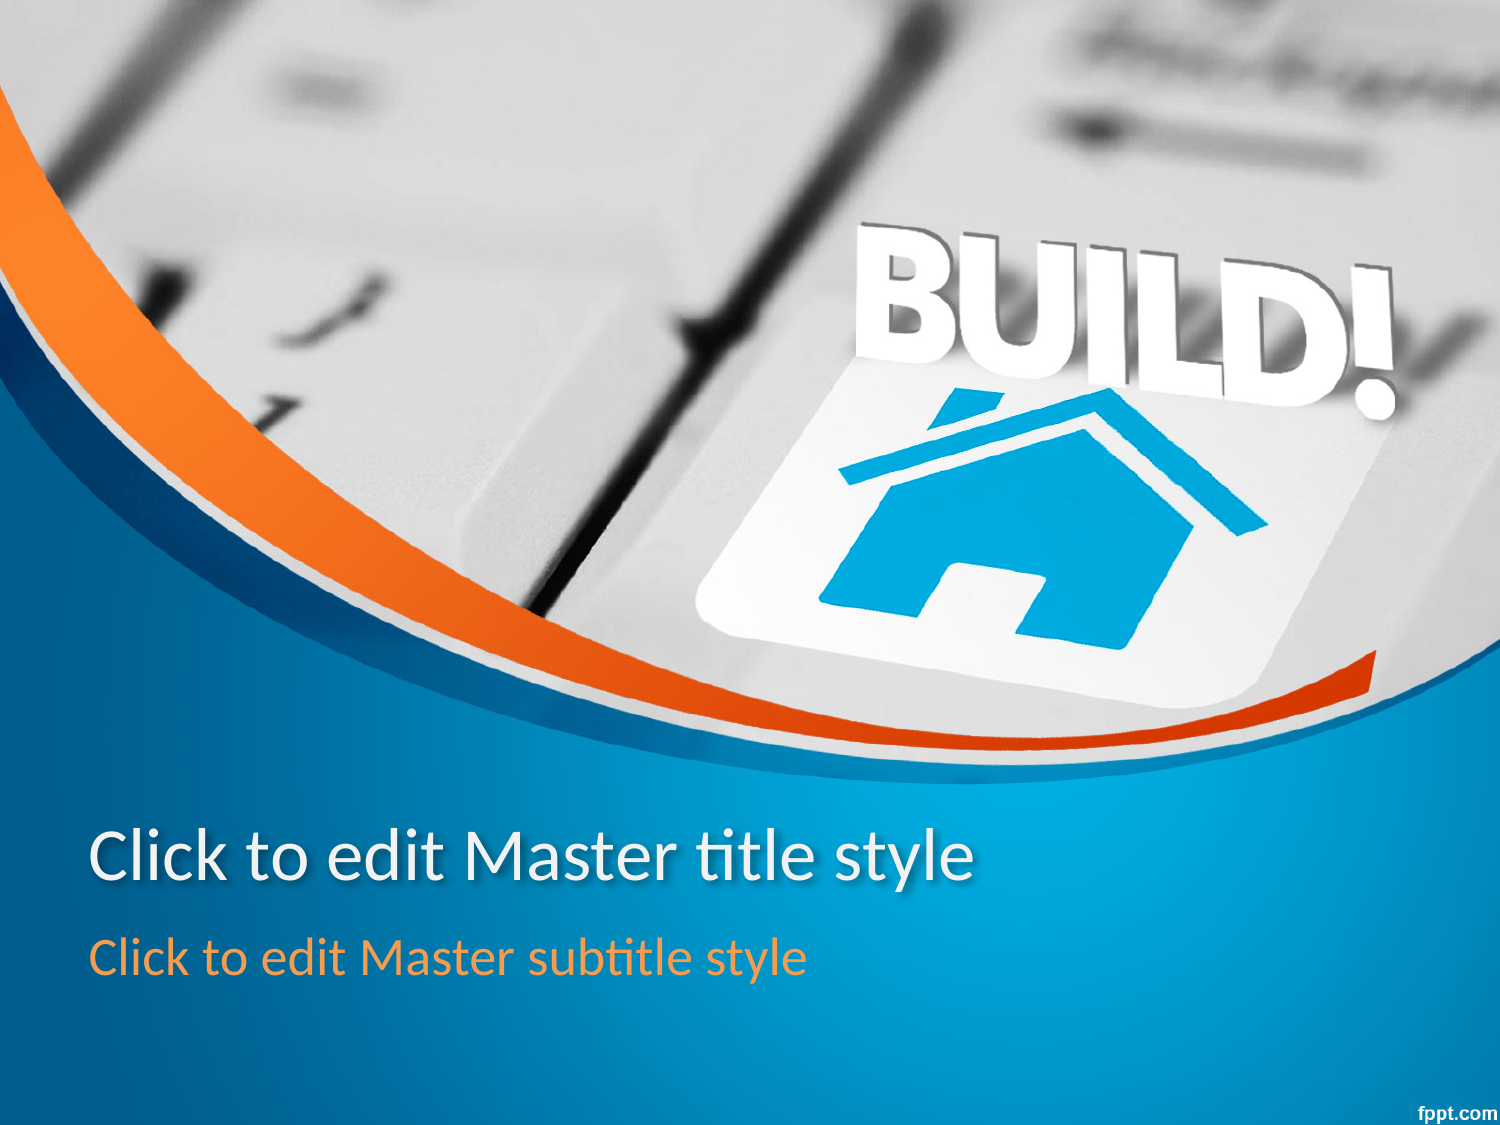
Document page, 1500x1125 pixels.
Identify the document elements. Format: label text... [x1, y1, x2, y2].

picture [1426, 1110, 1434, 1123]
subtitle Click to edit Master subtitle style [73, 913, 1151, 1039]
picture [1438, 1110, 1446, 1123]
title Click to edit Master title style [73, 762, 1427, 939]
picture [1471, 1110, 1480, 1119]
picture [1419, 1107, 1423, 1119]
picture [0, 0, 1500, 762]
picture [1460, 1110, 1468, 1119]
picture [1483, 1110, 1496, 1120]
